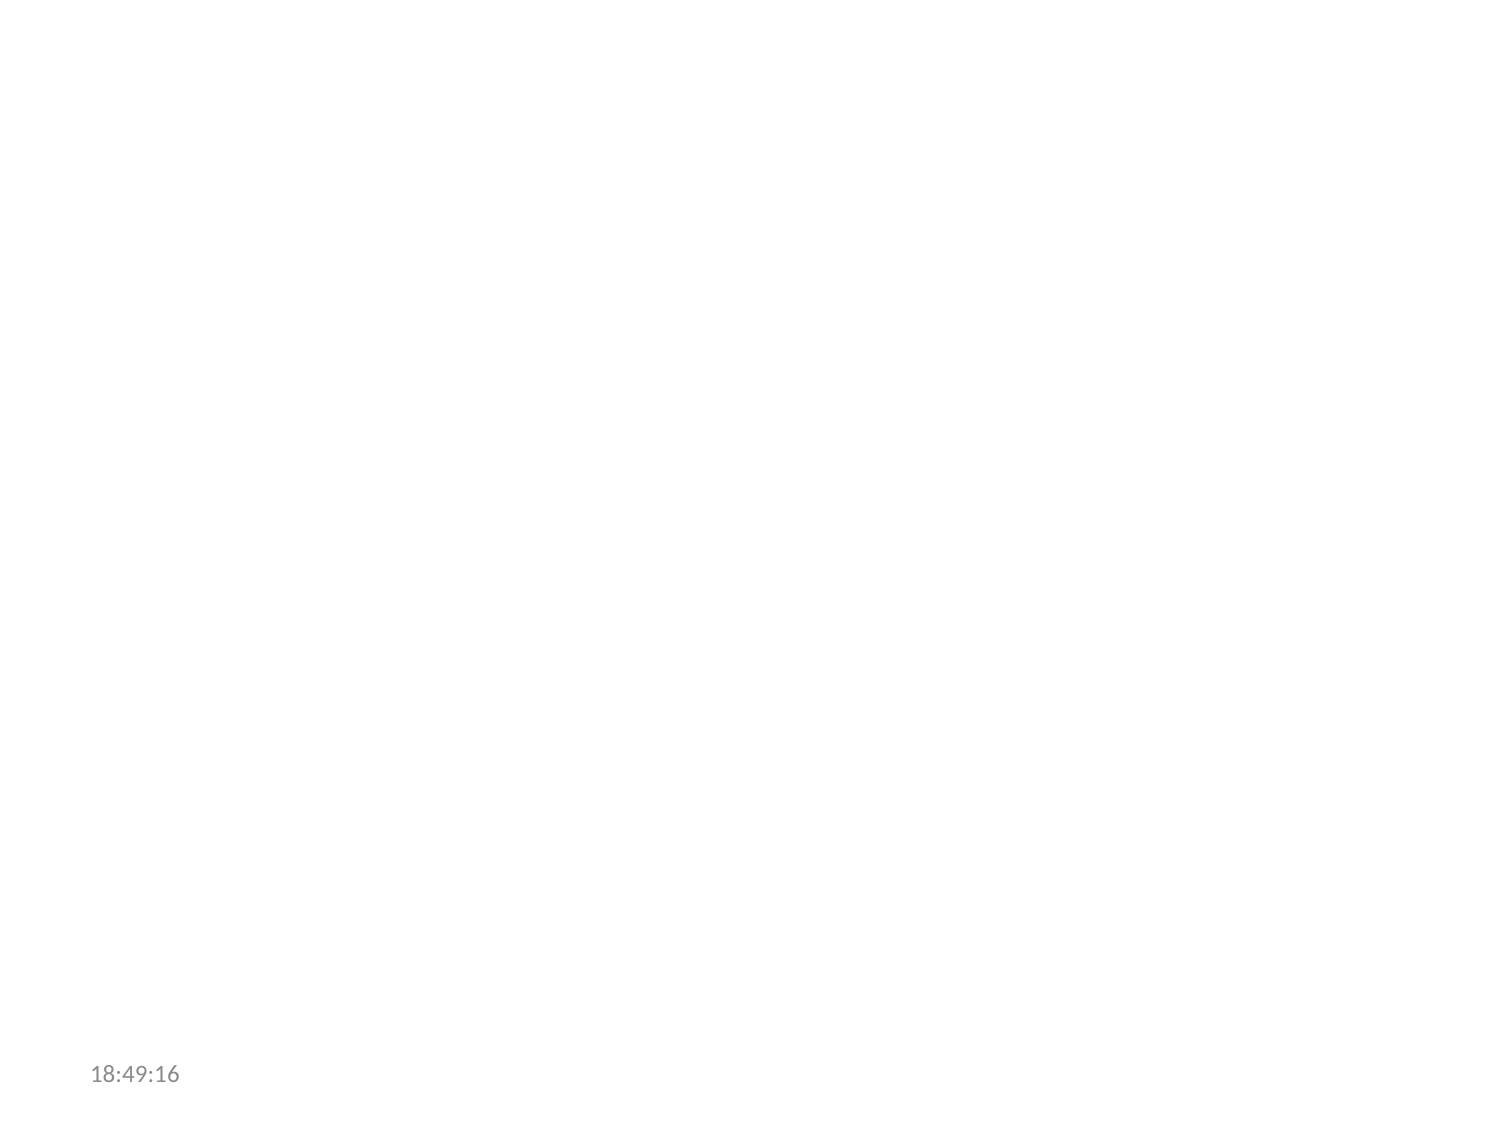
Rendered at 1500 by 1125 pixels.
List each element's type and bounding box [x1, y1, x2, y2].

slide_number [75, 1042, 425, 1103]
